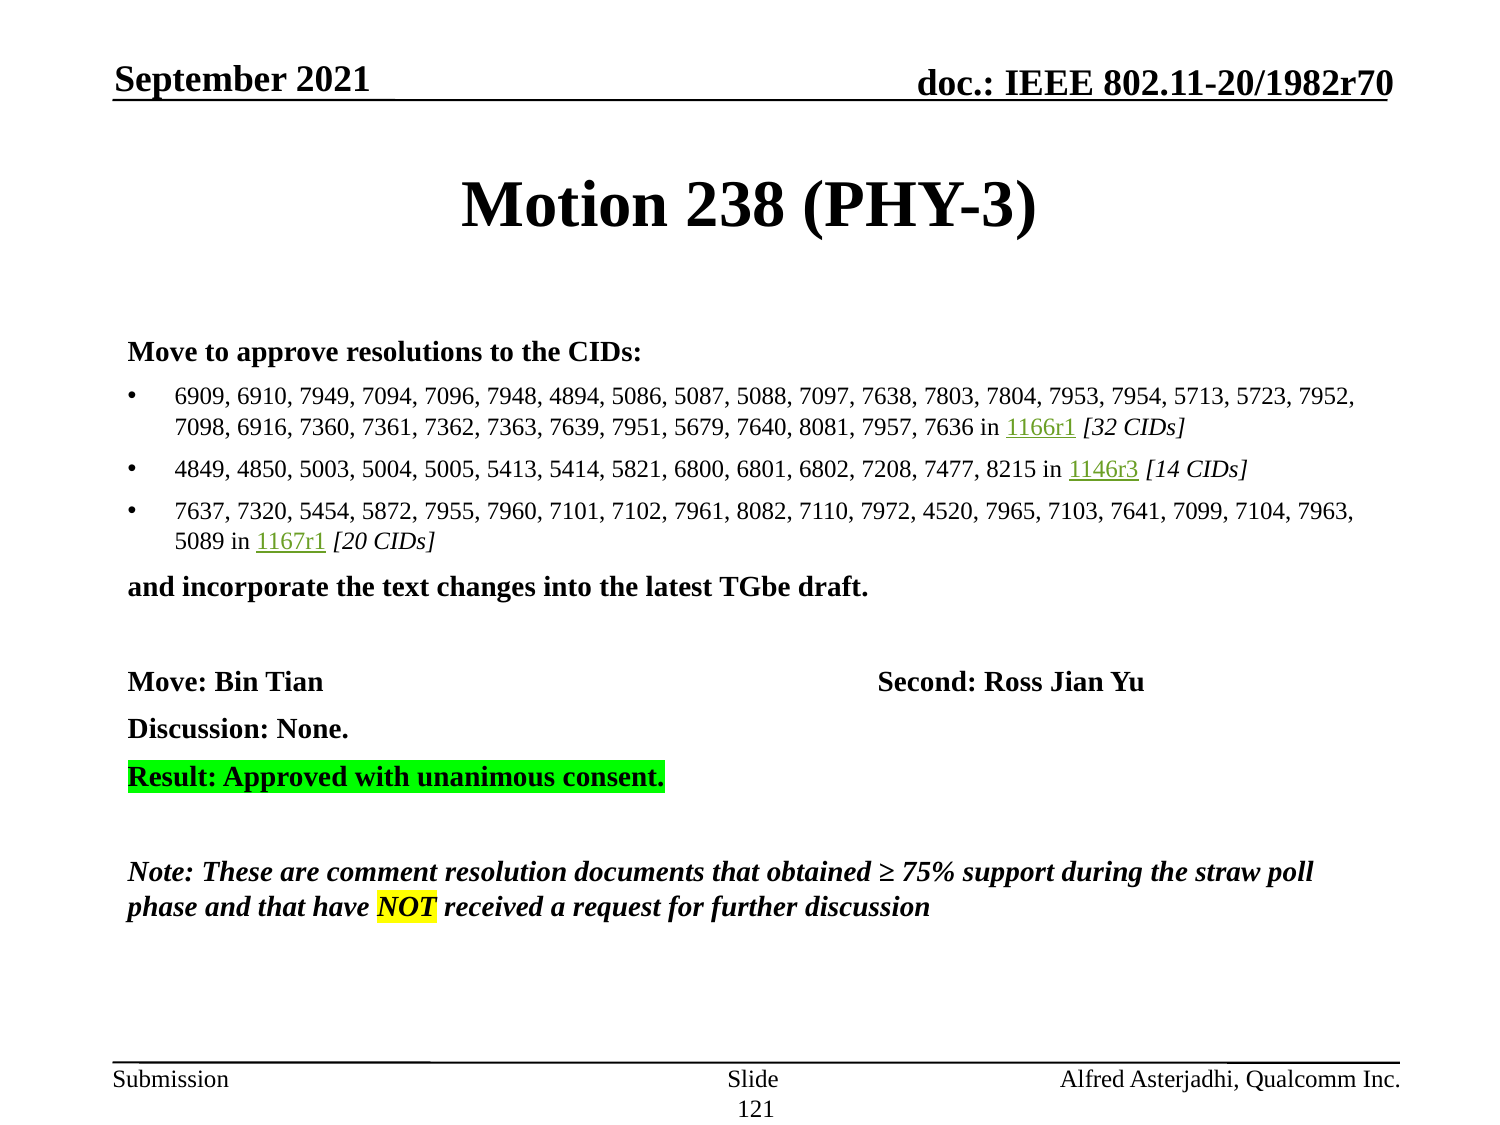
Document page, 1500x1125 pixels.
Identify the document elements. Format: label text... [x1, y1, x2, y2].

footer Alfred Asterjadhi, Qualcomm Inc. [878, 1061, 1402, 1093]
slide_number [114, 54, 423, 100]
title Motion 238 (PHY-3) [112, 112, 1388, 288]
list Move to approve resolutions to the CIDs: 6909, 6910, 7949, 7094, 7096, 7948, 4894, 5086, 5087, 5088, 7097, 7638, 7803, 7804, 7953, 7954, 5713, 5723, 7952, 7098, 6916, 7360, 7361, 7362, 7363, 7639, 7951, 5679, 7640, 8081, 7957, 7636 in 1166r1 [32 CIDs] 4849, 4850, 5003, 5004, 5005, 5413, 5414, 5821, 6800, 6801, 6802, 7208, 7477, 8215 in 1146r3 [14 CIDs] 7637, 7320, 5454, 5872, 7955, 7960, 7101, 7102, 7961, 8082, 7110, 7972, 4520, 7965, 7103, 7641, 7099, 7104, 7963, 5089 in 1167r1 [20 CIDs] and incorporate the text changes into the latest TGbe draft. Move: Bin Tian Second: Ross Jian Yu Discussion: None. Result: Approved with unanimous consent. Note: These are comment resolution documents that obtained ≥ 75% support during the straw poll phase and that have NOT received a request for further discussion [112, 324, 1388, 1063]
slide_number Slide 121 [712, 1061, 800, 1123]
